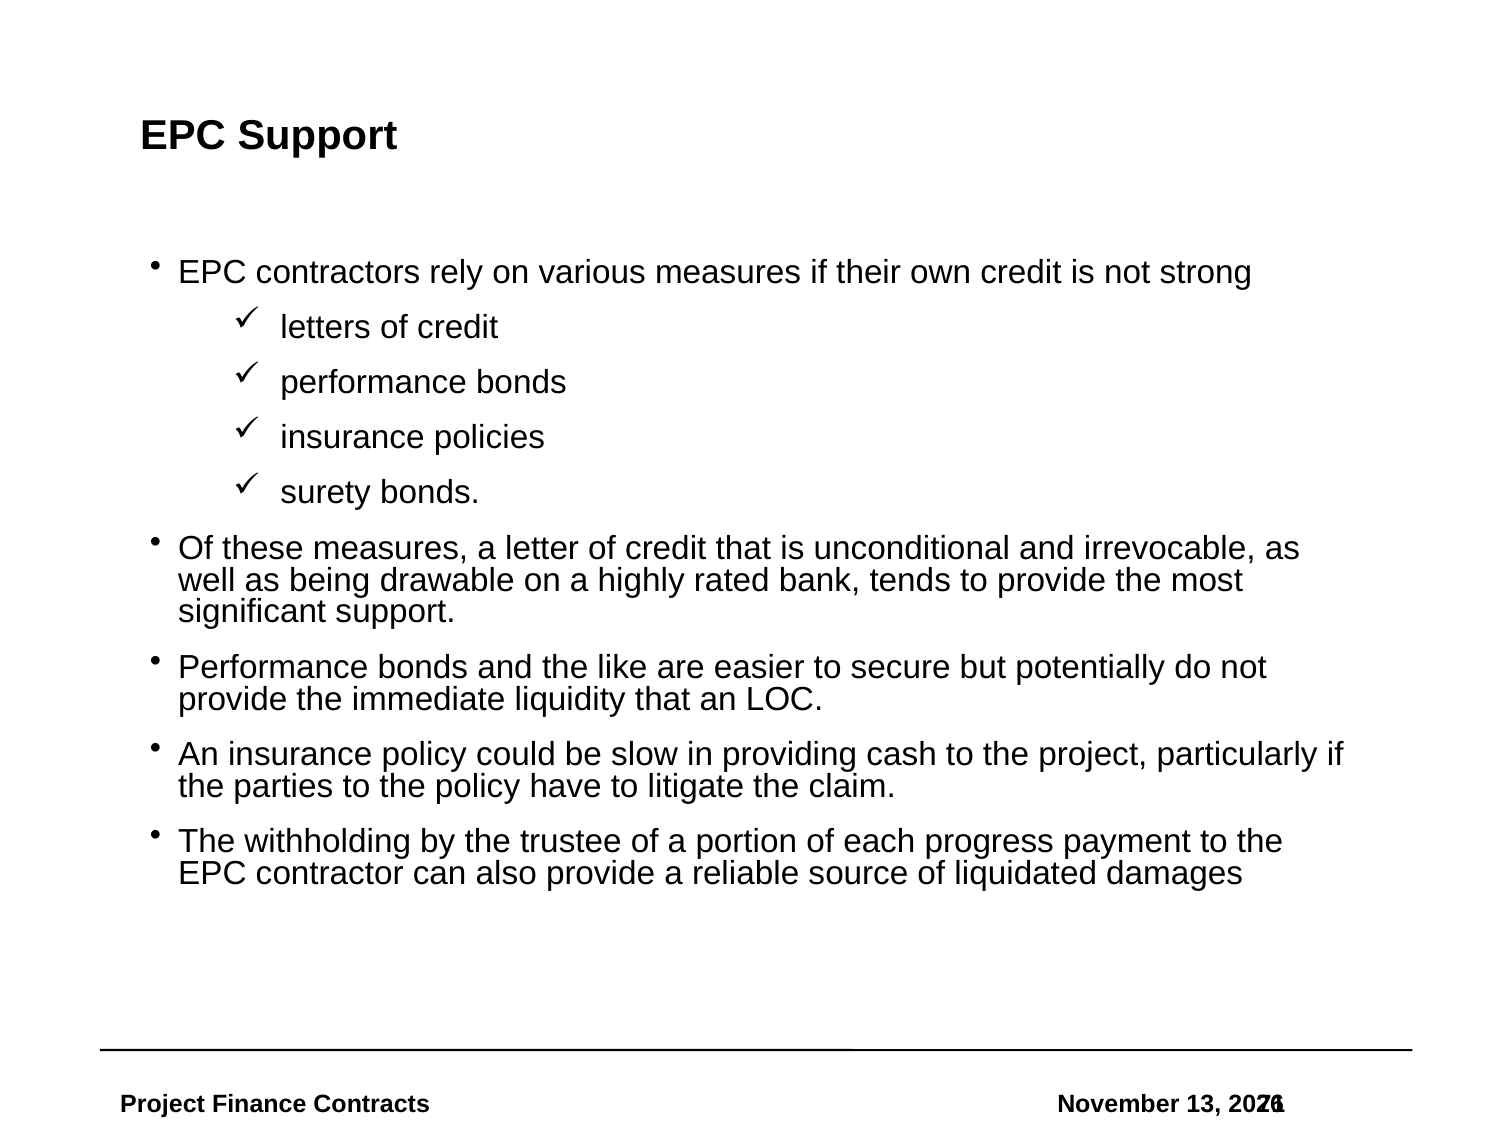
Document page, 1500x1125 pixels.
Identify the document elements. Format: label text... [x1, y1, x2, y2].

title EPC Support [124, 99, 1288, 226]
list EPC contractors rely on various measures if their own credit is not strong letters of credit performance bonds insurance policies surety bonds. Of these measures, a letter of credit that is unconditional and irrevocable, as well as being drawable on a highly rated bank, tends to provide the most significant support. Performance bonds and the like are easier to secure but potentially do not provide the immediate liquidity that an LOC. An insurance policy could be slow in providing cash to the project, particularly if the parties to the policy have to litigate the claim. The withholding by the trustee of a portion of each progress payment to the EPC contractor can also provide a reliable source of liquidated damages [124, 249, 1376, 1001]
